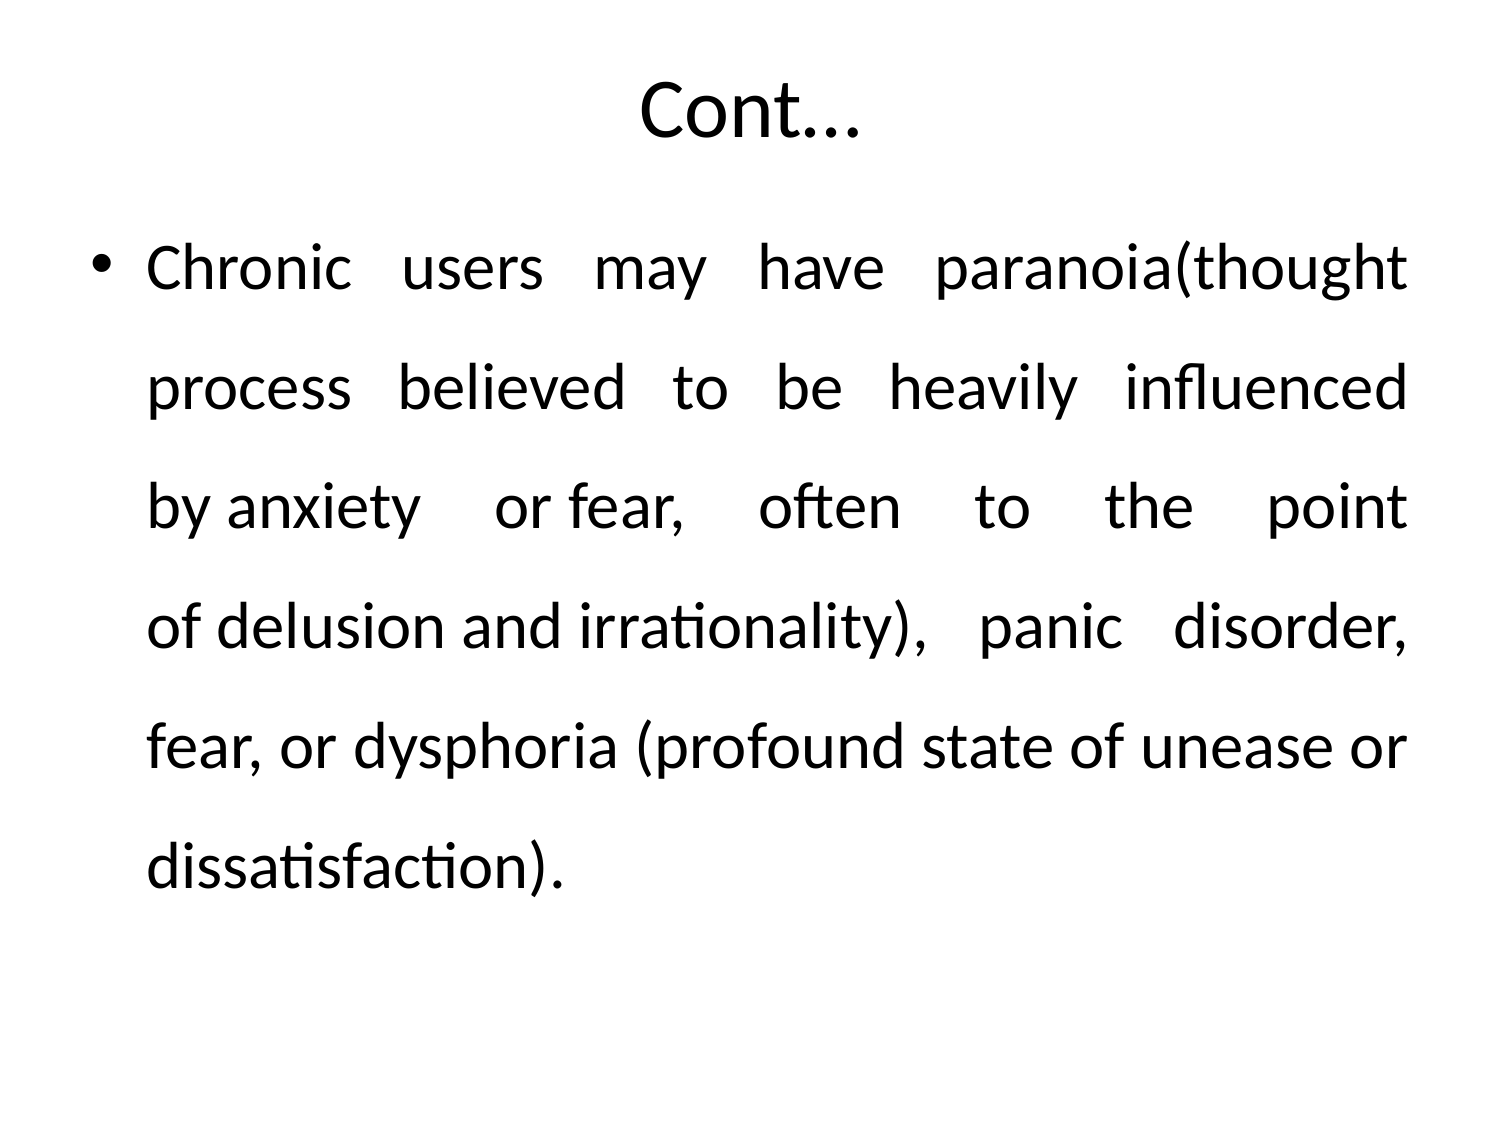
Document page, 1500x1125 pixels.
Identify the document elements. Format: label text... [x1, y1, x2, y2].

title Cont… [75, 45, 1425, 163]
list Chronic users may have paranoia(thought process believed to be heavily influenced by anxiety or fear, often to the point of delusion and irrationality), panic disorder, fear, or dysphoria (profound state of unease or dissatisfaction). [75, 174, 1425, 1063]
